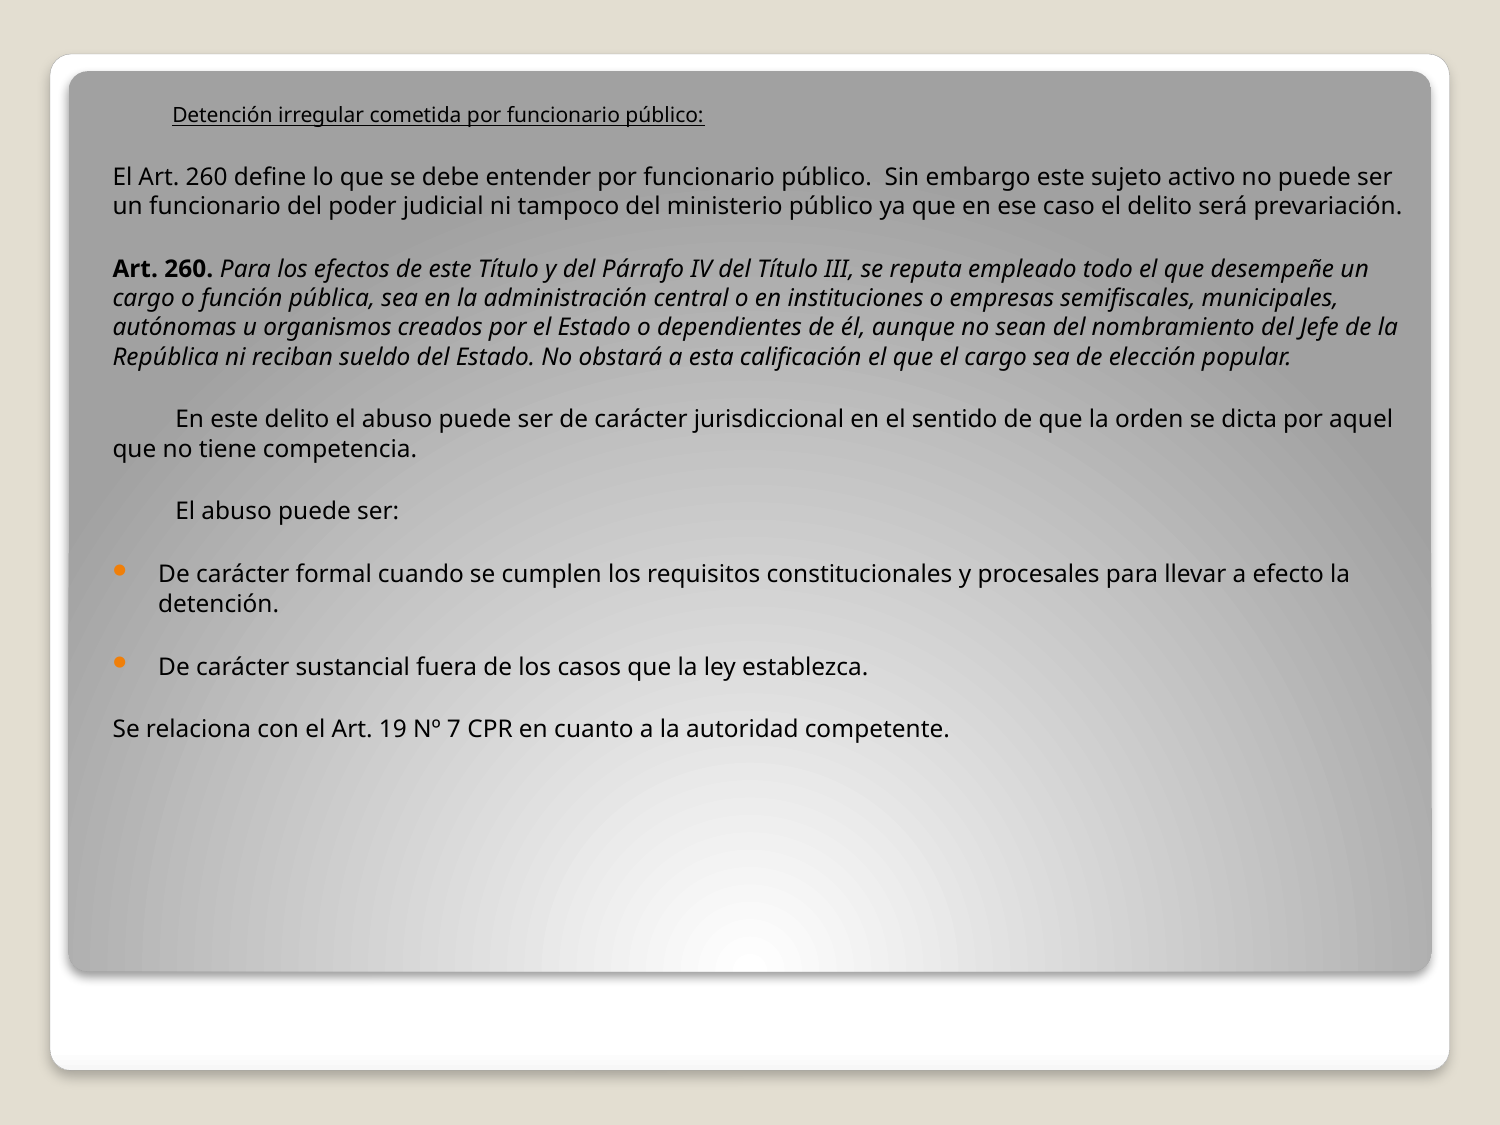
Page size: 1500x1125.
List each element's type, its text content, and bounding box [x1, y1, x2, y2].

list Detención irregular cometida por funcionario público: El Art. 260 define lo que se debe entender por funcionario público. Sin embargo este sujeto activo no puede ser un funcionario del poder judicial ni tampoco del ministerio público ya que en ese caso el delito será prevariación. Art. 260. Para los efectos de este Título y del Párrafo IV del Título III, se reputa empleado todo el que desempeñe un cargo o función pública, sea en la administración central o en instituciones o empresas semifiscales, municipales, autónomas u organismos creados por el Estado o dependientes de él, aunque no sean del nombramiento del Jefe de la República ni reciban sueldo del Estado. No obstará a esta calificación el que el cargo sea de elección popular. En este delito el abuso puede ser de carácter jurisdiccional en el sentido de que la orden se dicta por aquel que no tiene competencia. El abuso puede ser: De carácter formal cuando se cumplen los requisitos constitucionales y procesales para llevar a efecto la detención. De carácter sustancial fuera de los casos que la ley establezca. Se relaciona con el Art. 19 Nº 7 CPR en cuanto a la autoridad competente. [82, 86, 1425, 774]
